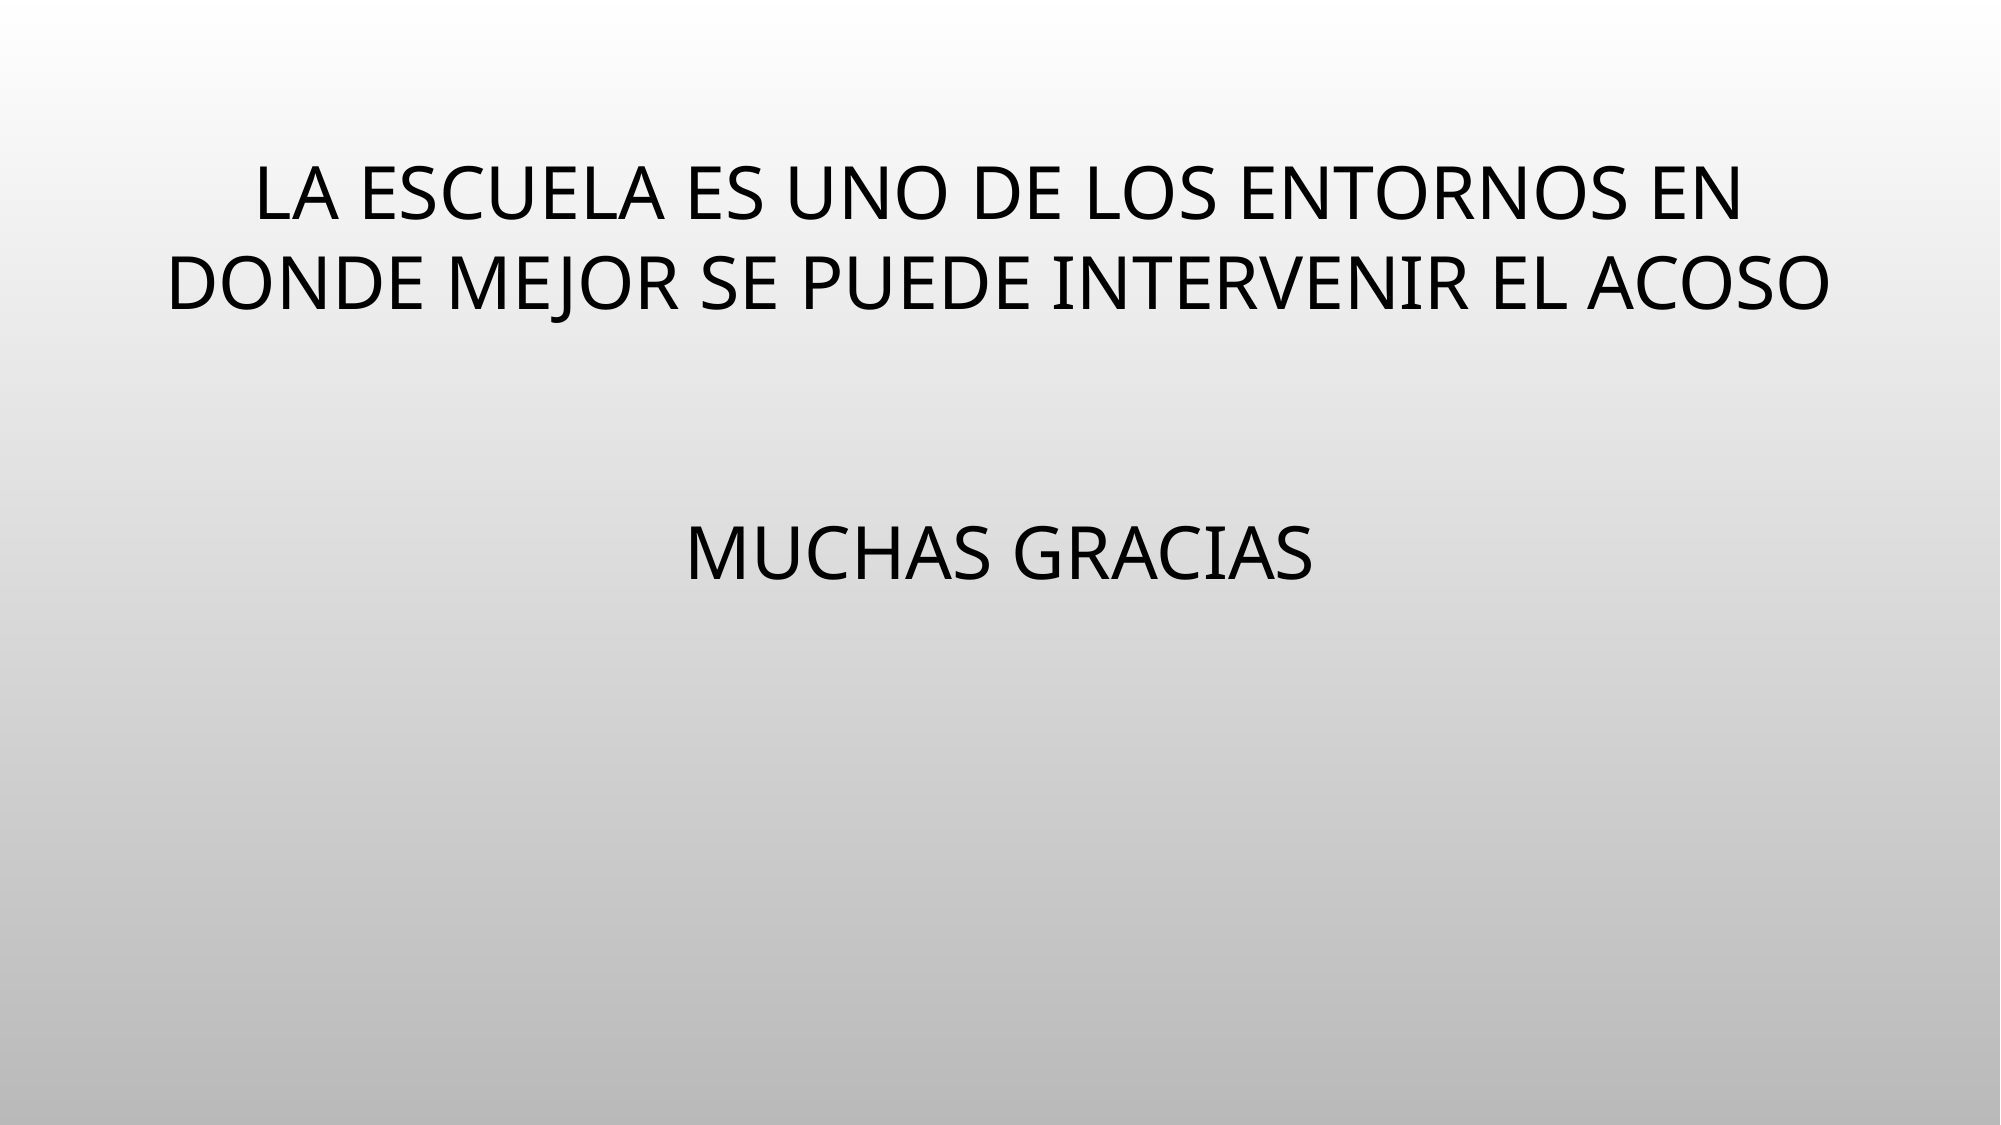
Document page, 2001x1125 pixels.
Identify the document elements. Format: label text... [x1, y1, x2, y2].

title La escuela es uno de los entornos en donde mejor se puede intervenir el acoso Muchas Gracias [149, 101, 1851, 925]
